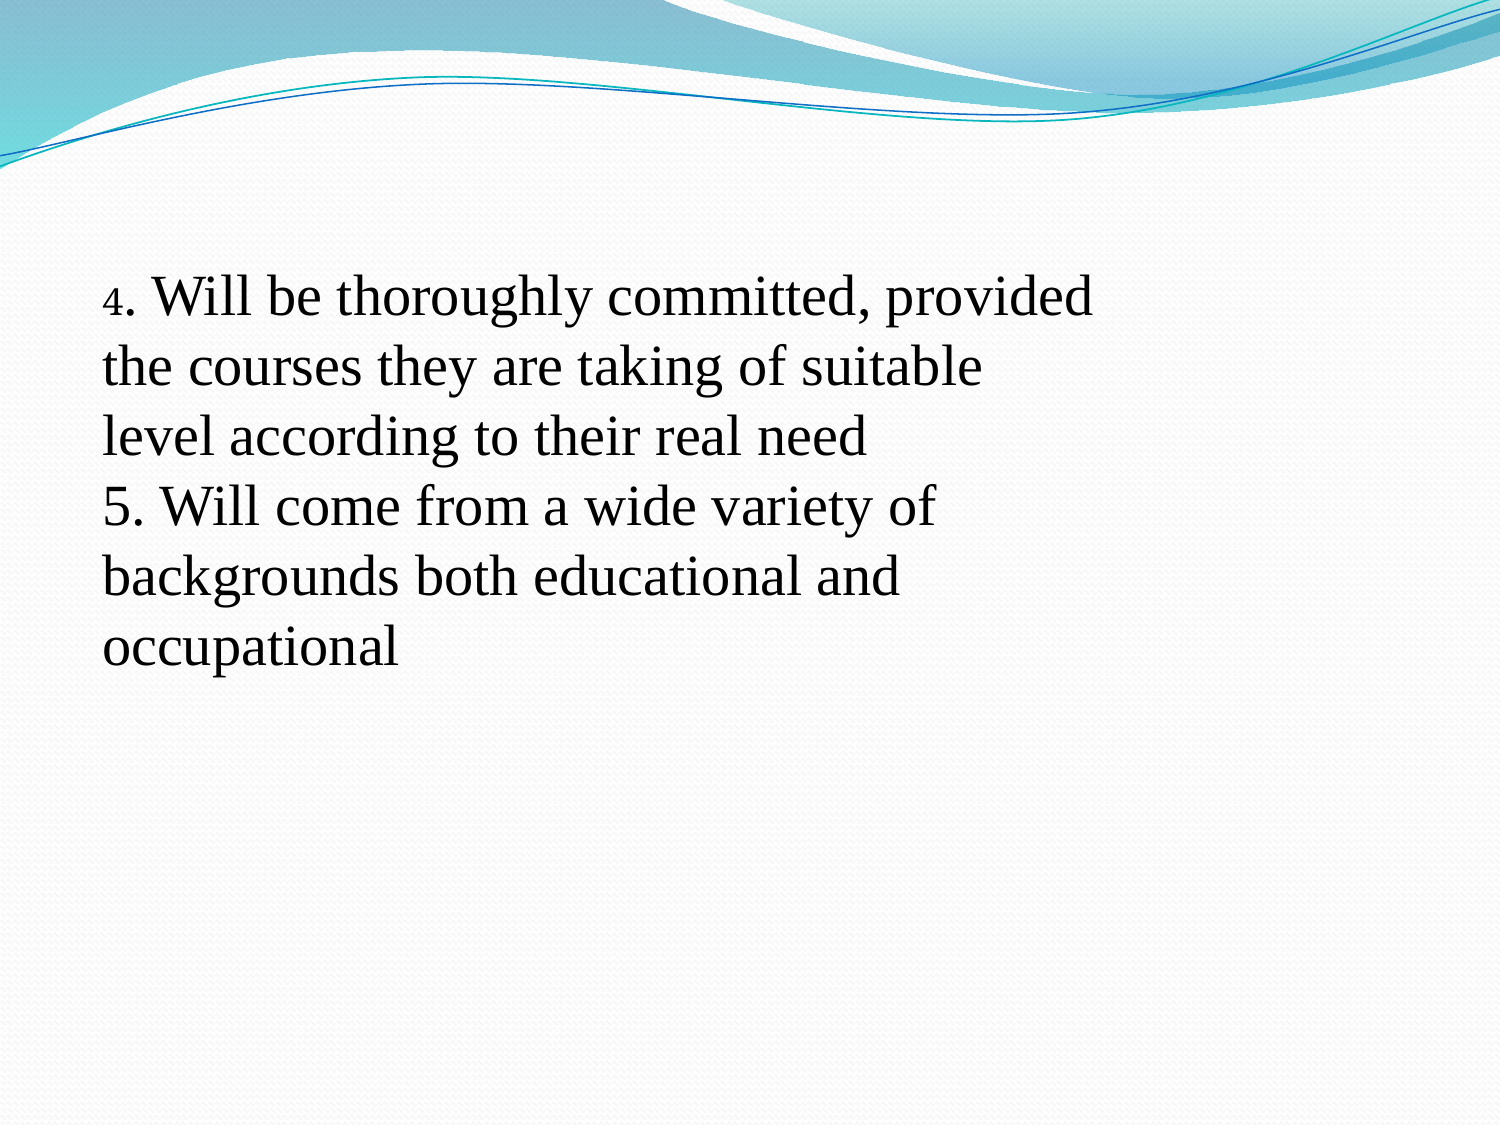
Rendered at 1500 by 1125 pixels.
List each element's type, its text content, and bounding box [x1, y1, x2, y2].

text_box 4. Will be thoroughly committed, provided the courses they are taking of suitable level according to their real need 5. Will come from a wide variety of backgrounds both educational and occupational [87, 249, 1125, 685]
